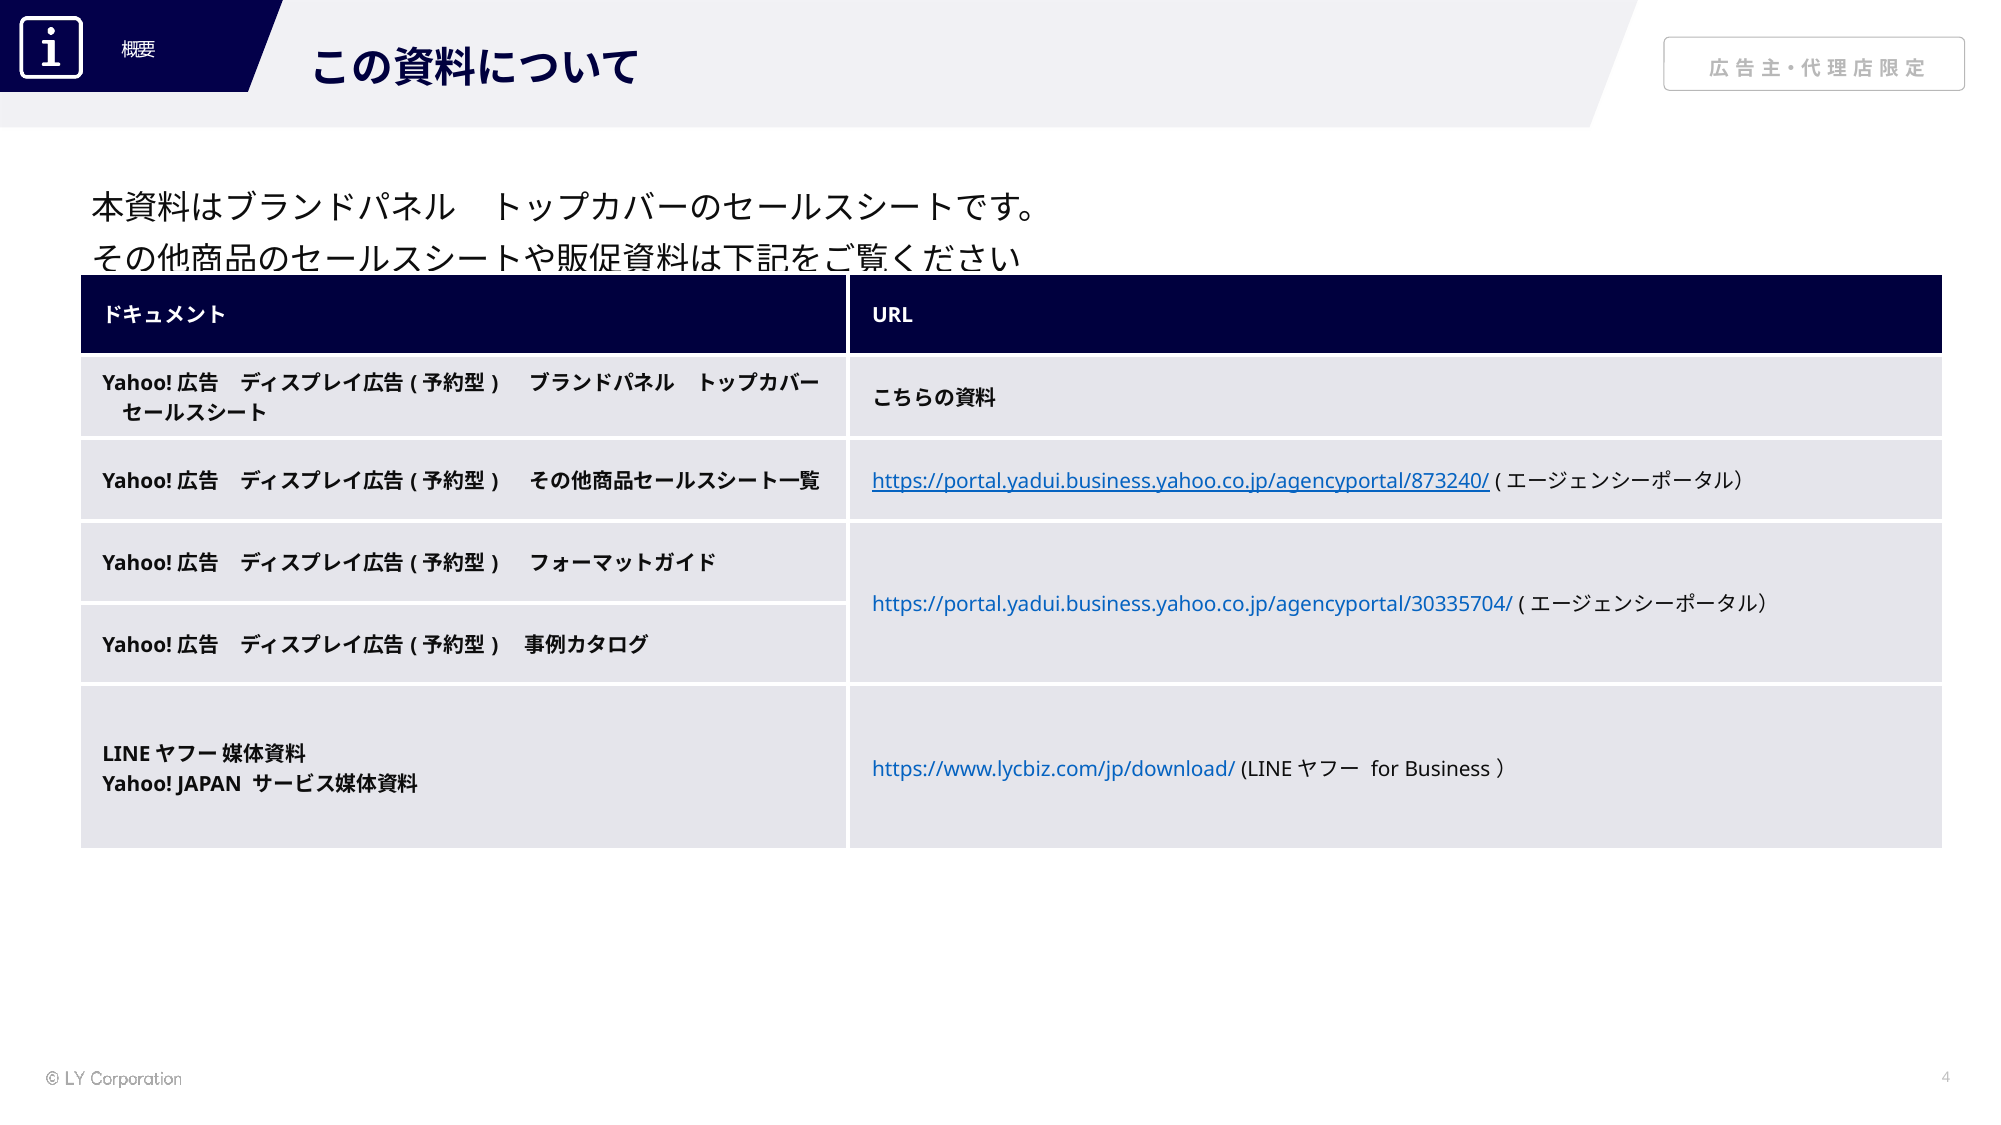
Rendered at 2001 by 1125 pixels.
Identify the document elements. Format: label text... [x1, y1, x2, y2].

table_cell こちらの資料 [850, 357, 1942, 436]
picture [9, 5, 92, 87]
table_cell LINEヤフー 媒体資料 Yahoo! JAPAN サービス媒体資料 [81, 686, 846, 848]
table_cell Yahoo!広告 ディスプレイ広告(予約型) その他商品セールスシート一覧 [81, 440, 846, 519]
table_cell Yahoo!広告 ディスプレイ広告(予約型) ブランドパネル トップカバー セールスシート [81, 357, 846, 436]
table_header URL [850, 275, 1942, 353]
table_cell https://portal.yadui.business.yahoo.co.jp/agencyportal/873240/ (エージェンシーポータル） [850, 440, 1942, 519]
table_cell https://portal.yadui.business.yahoo.co.jp/agencyportal/30335704/ (エージェンシーポータル） [850, 523, 1942, 682]
table_cell https://www.lycbiz.com/jp/download/ (LINEヤフー for Business） [850, 686, 1942, 848]
list 概要 [97, 13, 180, 81]
list この資料について [309, 41, 1645, 97]
picture [46, 1071, 181, 1088]
table_cell Yahoo!広告 ディスプレイ広告(予約型) フォーマットガイド [81, 523, 846, 601]
table_cell Yahoo!広告 ディスプレイ広告(予約型) 事例カタログ [81, 605, 846, 682]
text_box 本資料はブランドパネル トップカバーのセールスシートです。 その他商品のセールスシートや販促資料は下記をご覧ください [91, 174, 1863, 271]
table_header ドキュメント [81, 275, 846, 353]
